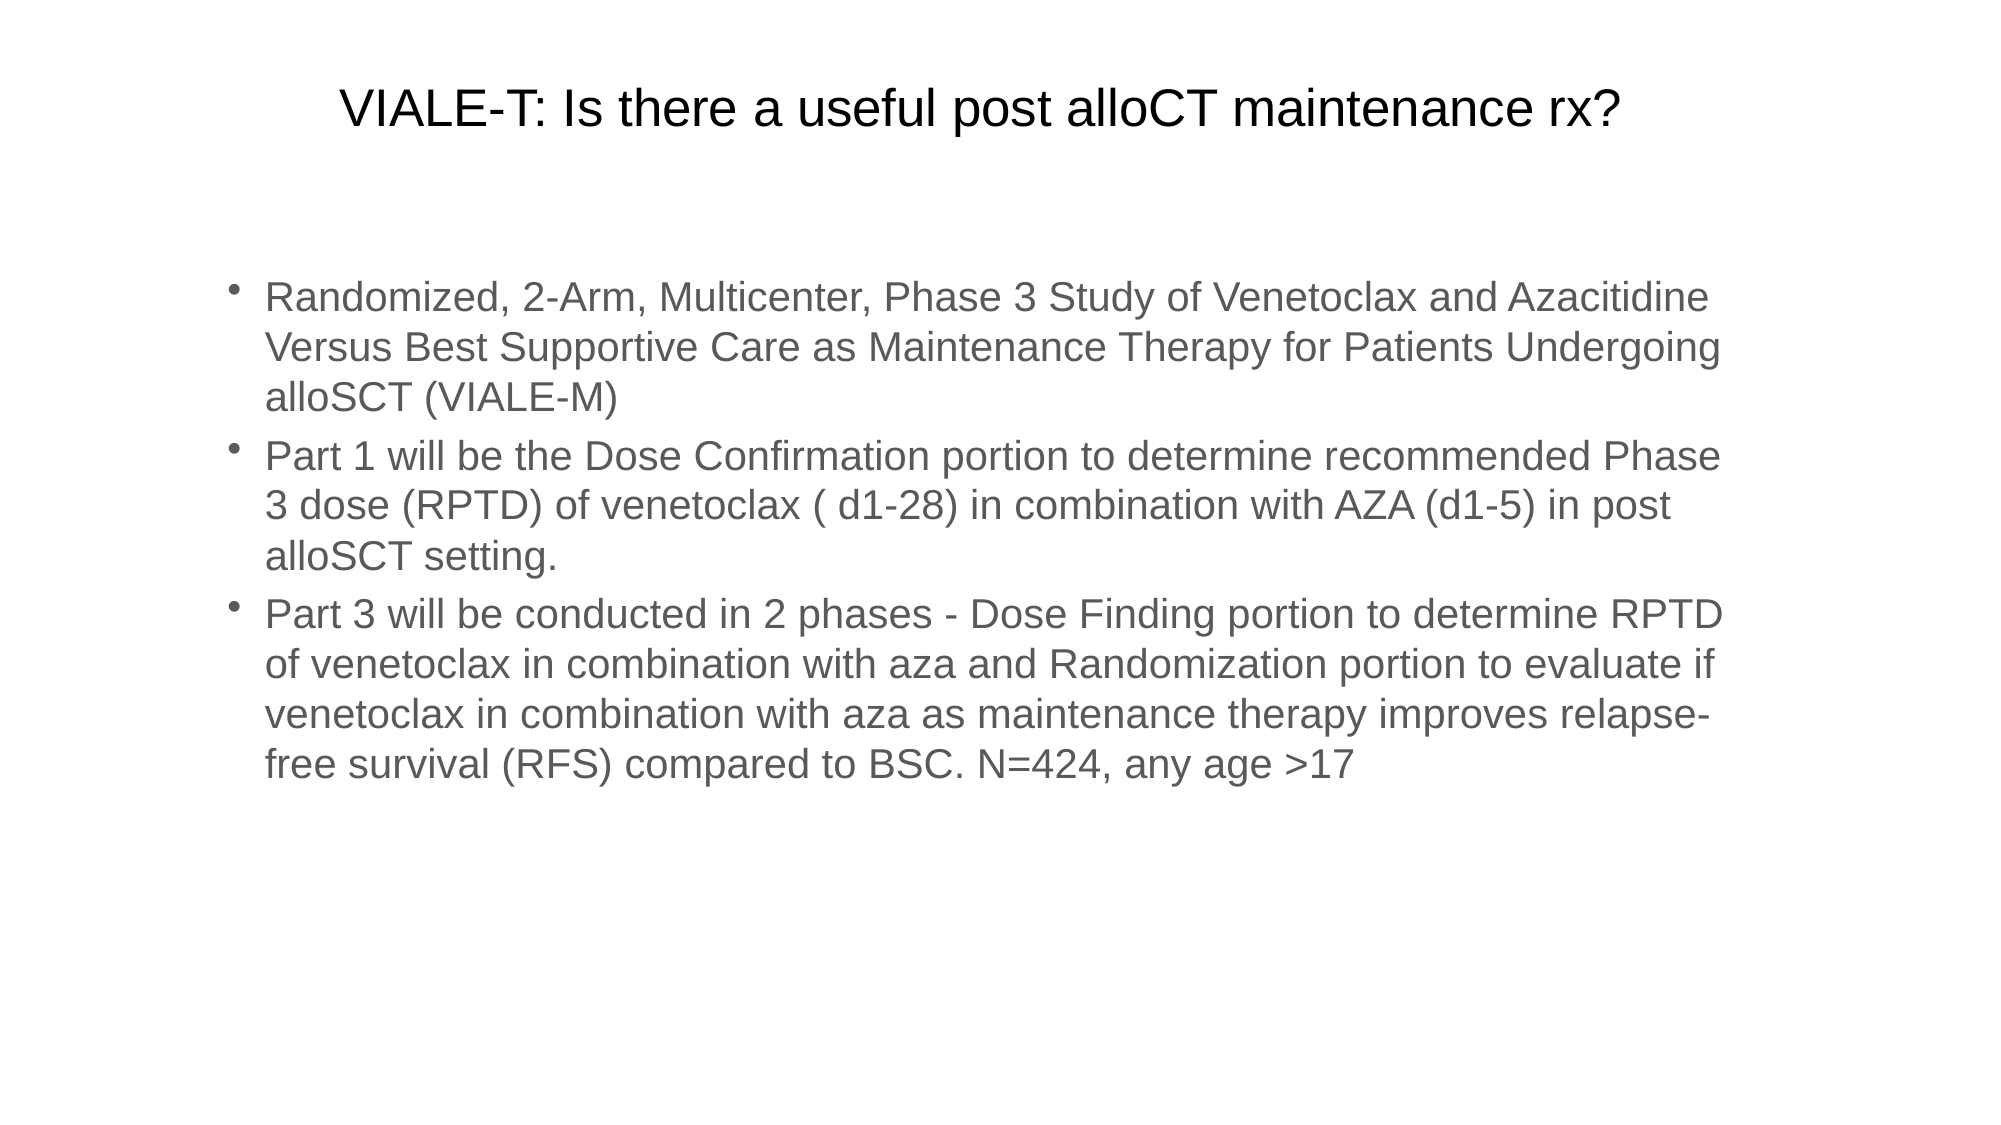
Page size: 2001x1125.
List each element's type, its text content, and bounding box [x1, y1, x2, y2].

text_box Randomized, 2-Arm, Multicenter, Phase 3 Study of Venetoclax and Azacitidine Versus Best Supportive Care as Maintenance Therapy for Patients Undergoing alloSCT (VIALE-M) Part 1 will be the Dose Confirmation portion to determine recommended Phase 3 dose (RPTD) of venetoclax ( d1-28) in combination with AZA (d1-5) in post alloSCT setting. Part 3 will be conducted in 2 phases - Dose Finding portion to determine RPTD of venetoclax in combination with aza and Randomization portion to evaluate if venetoclax in combination with aza as maintenance therapy improves relapse-free survival (RFS) compared to BSC. N=424, any age >17 [212, 262, 1763, 830]
title VIALE-T: Is there a useful post alloCT maintenance rx? [287, 37, 1675, 174]
